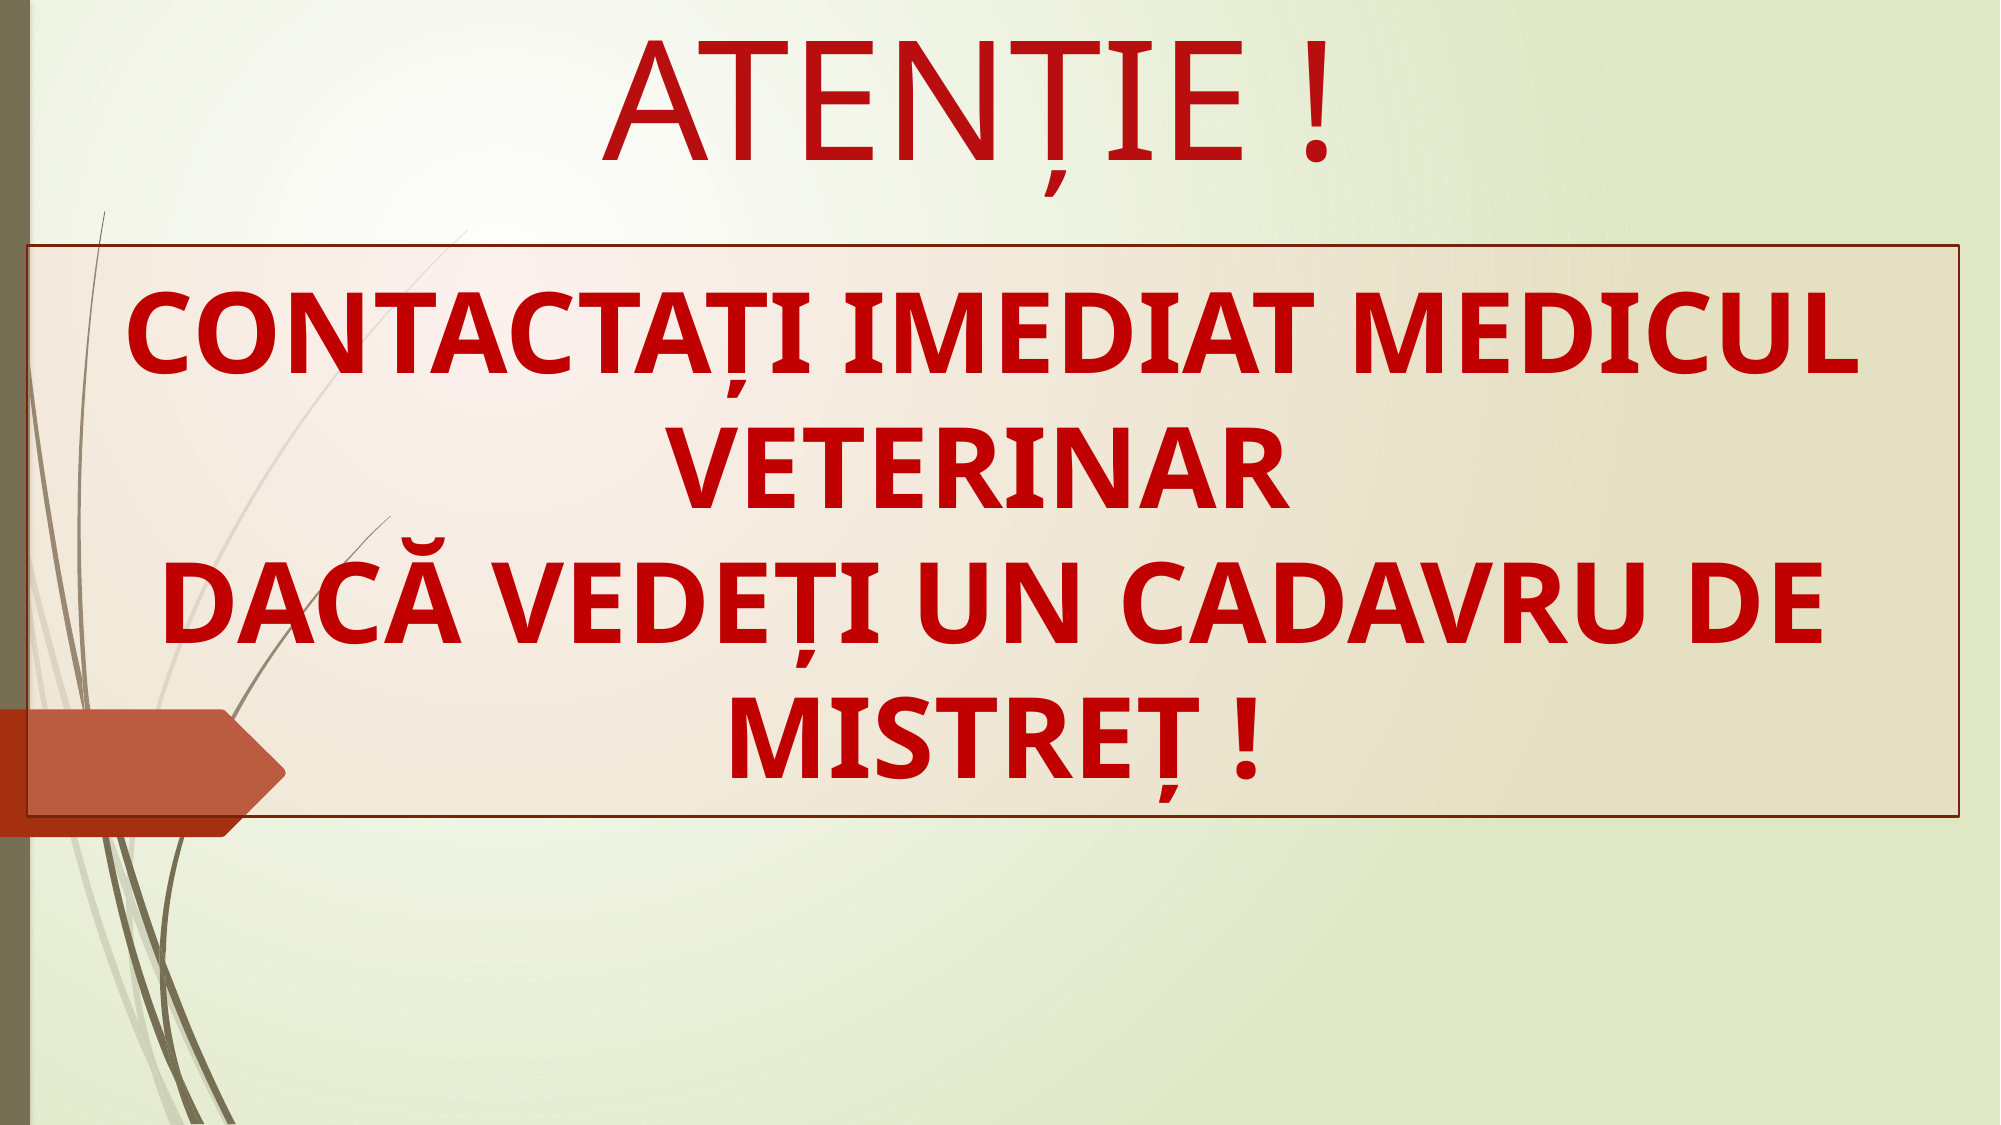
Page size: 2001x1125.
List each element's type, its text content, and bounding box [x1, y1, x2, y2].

text_box ATENȚIE ! [438, 6, 1504, 205]
text_box CONTACTAȚI IMEDIAT MEDICUL VETERINAR DACĂ VEDEȚI UN CADAVRU DE MISTREȚ ! [26, 244, 1960, 818]
